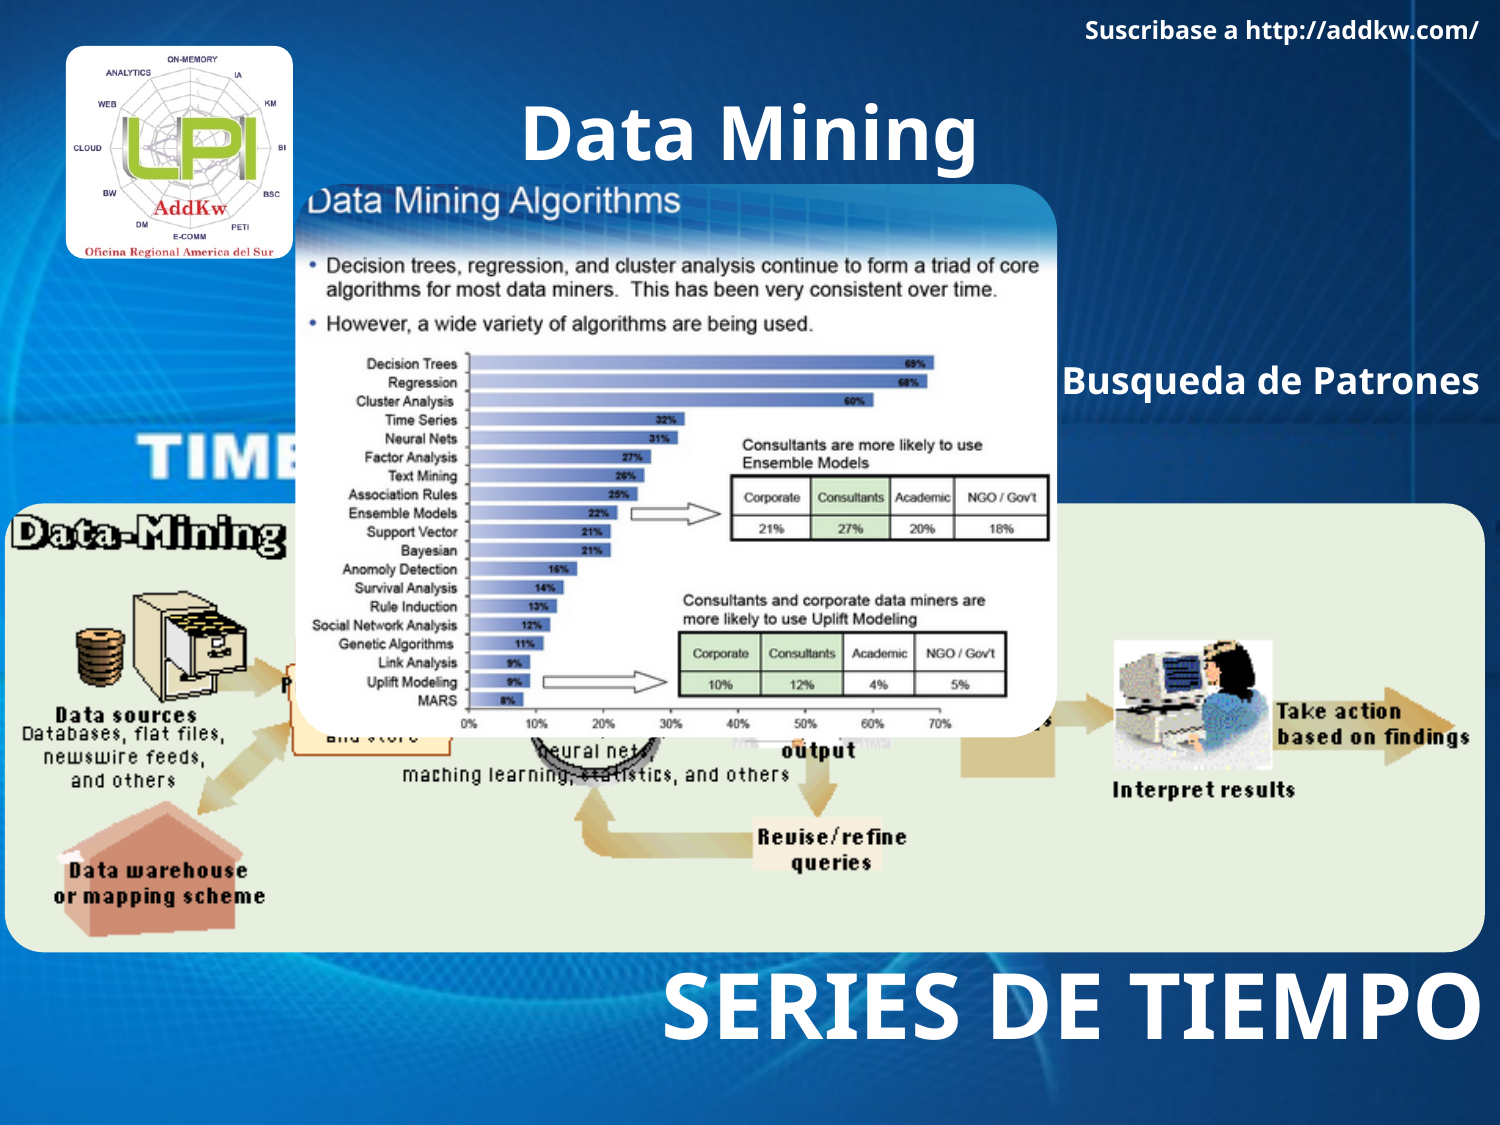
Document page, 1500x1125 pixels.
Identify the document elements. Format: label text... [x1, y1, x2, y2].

text_box Busqueda de Patrones [1058, 349, 1496, 410]
text_box Data Mining [29, 78, 1471, 183]
picture [0, 0, 1500, 1125]
text_box Suscribase a http://addkw.com/ [1070, 7, 1495, 52]
